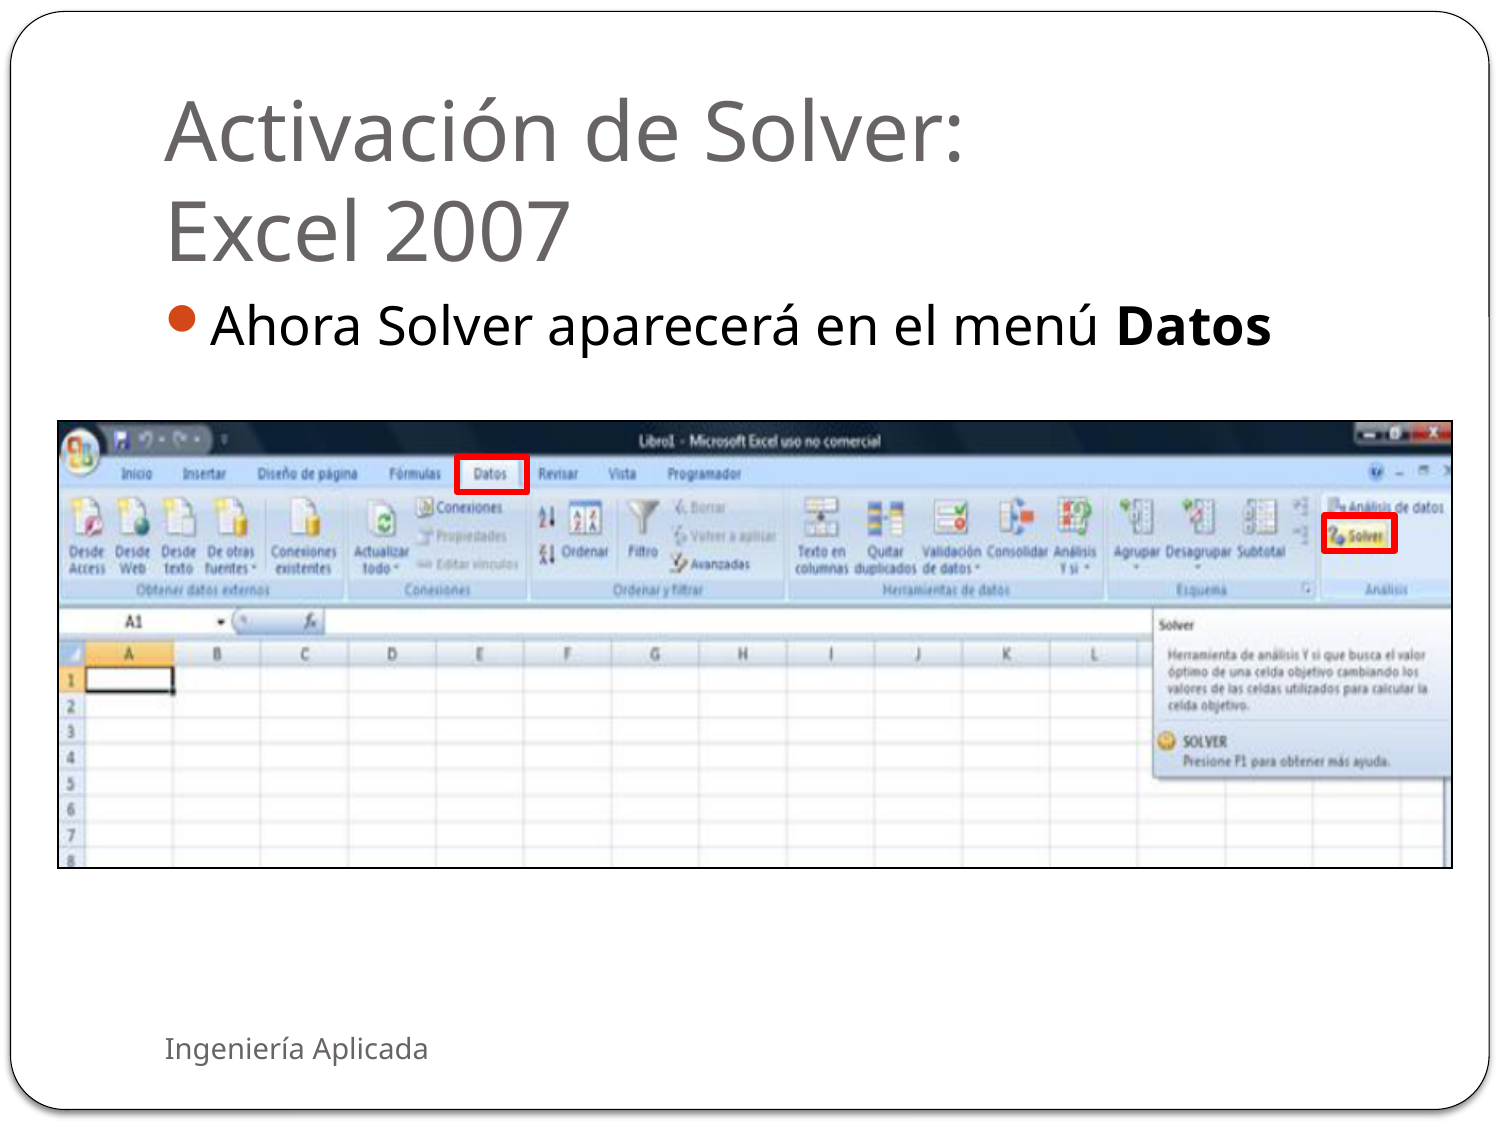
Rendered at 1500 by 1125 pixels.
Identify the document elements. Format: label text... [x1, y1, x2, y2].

picture [58, 421, 1452, 868]
footer Ingeniería Aplicada [150, 1012, 800, 1088]
title Activación de Solver: Excel 2007 [150, 45, 1207, 293]
list Ahora Solver aparecerá en el menú Datos [150, 284, 1313, 419]
